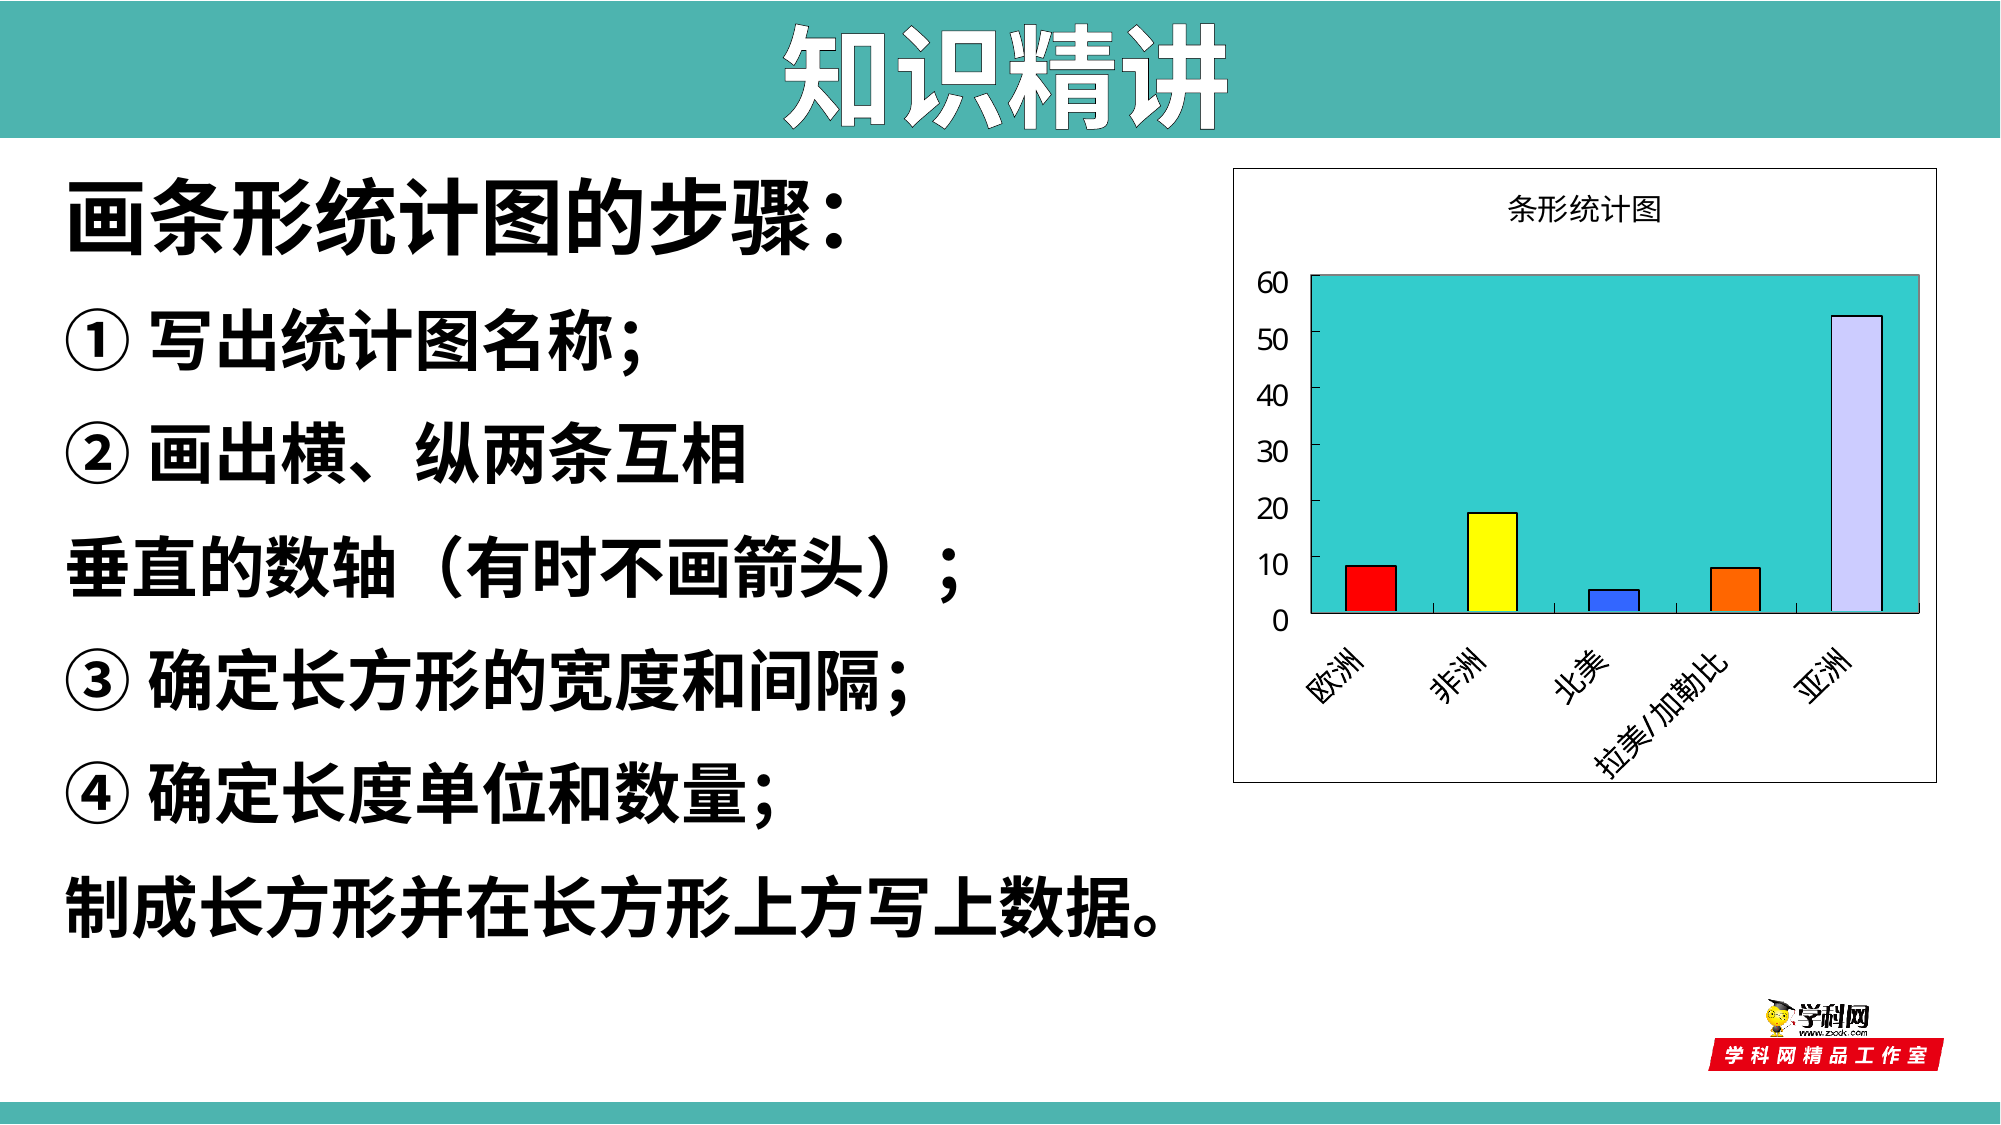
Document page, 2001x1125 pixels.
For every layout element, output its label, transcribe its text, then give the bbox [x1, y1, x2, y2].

text_box 知识精讲 [765, 0, 1247, 150]
text_box 画条形统计图的步骤： ①写出统计图名称； ②画出横、纵两条互相 垂直的数轴（有时不画箭头）； ③确定长方形的宽度和间隔； ④确定长度单位和数量； 制成长方形并在长方形上方写上数据。 [49, 158, 1550, 953]
picture [0, 1, 2001, 1124]
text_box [1223, 158, 1949, 792]
